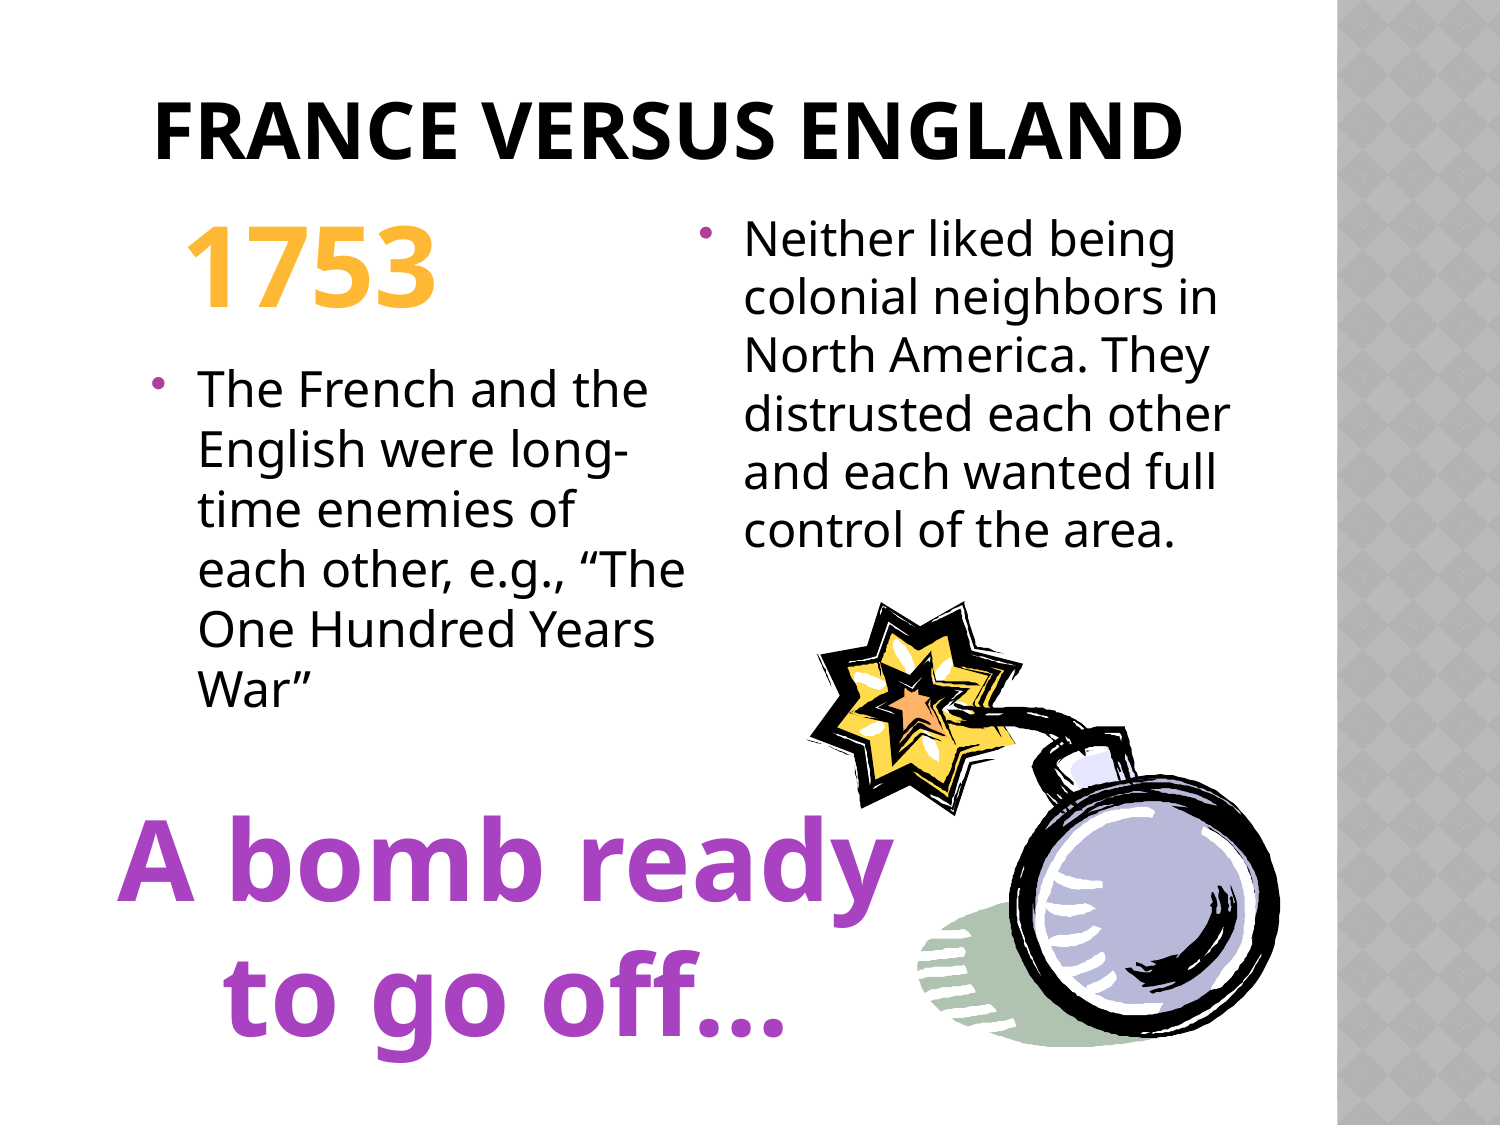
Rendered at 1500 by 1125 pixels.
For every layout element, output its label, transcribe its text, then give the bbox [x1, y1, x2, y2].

list The French and the English were long-time enemies of each other, e.g., “The One Hundred Years War” [137, 350, 715, 781]
text_box 1753 [110, 187, 511, 338]
list Neither liked being colonial neighbors in North America. They distrusted each other and each wanted full control of the area. [685, 149, 1263, 613]
title France versus England [75, 52, 1263, 175]
text_box A bomb ready to go off… [62, 781, 781, 1067]
picture [786, 584, 1300, 1066]
